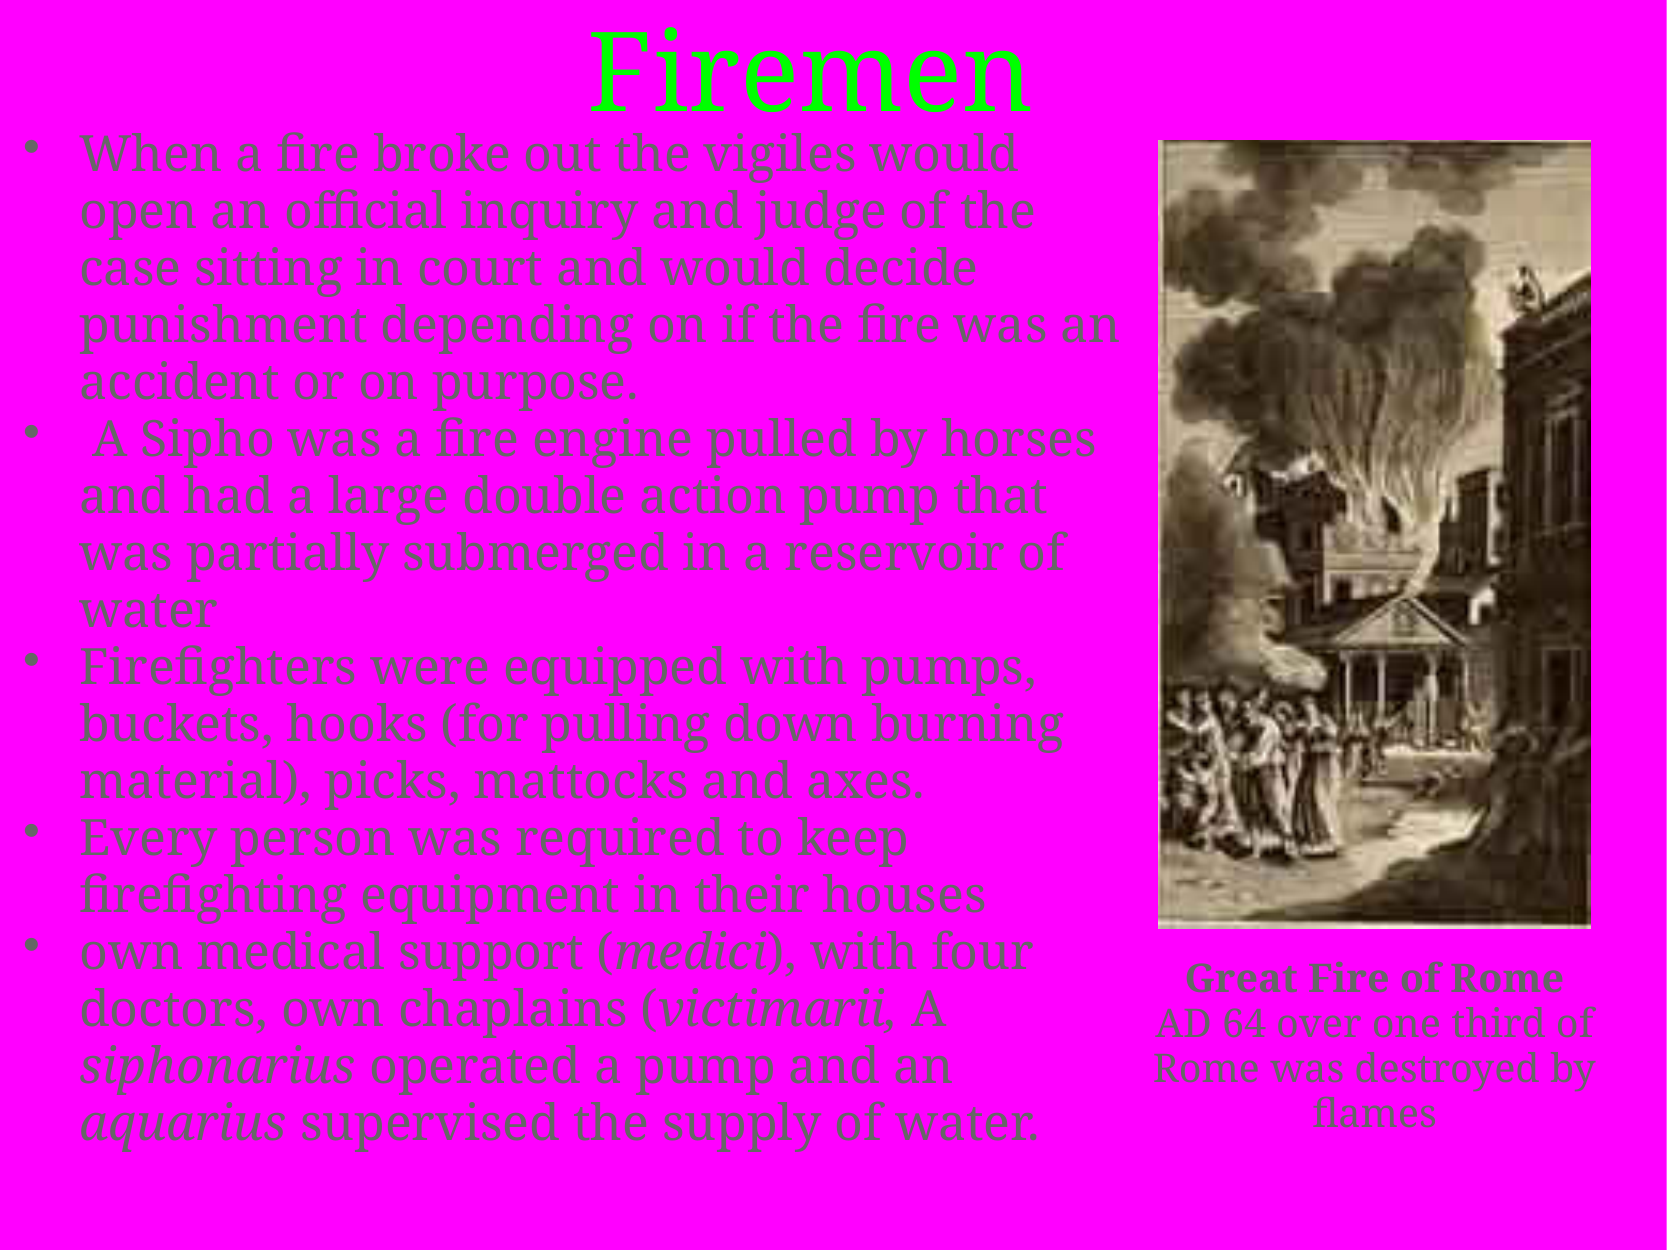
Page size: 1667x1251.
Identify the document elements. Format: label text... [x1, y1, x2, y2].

picture [1157, 139, 1591, 930]
text_box Great Fire of Rome AD 64 over one third of Rome was destroyed by flames [1151, 956, 1599, 1137]
text_box When a fire broke out the vigiles would open an official inquiry and judge of the case sitting in court and would decide punishment depending on if the fire was an accident or on purpose. A Sipho was a fire engine pulled by horses and had a large double action pump that was partially submerged in a reservoir of water Firefighters were equipped with pumps, buckets, hooks (for pulling down burning material), picks, mattocks and axes. Every person was required to keep firefighting equipment in their houses own medical support (medici), with four doctors, own chaplains (victimarii, A siphonarius operated a pump and an aquarius supervised the supply of water. [4, 125, 1126, 1152]
text_box Firemen [172, 10, 1450, 137]
